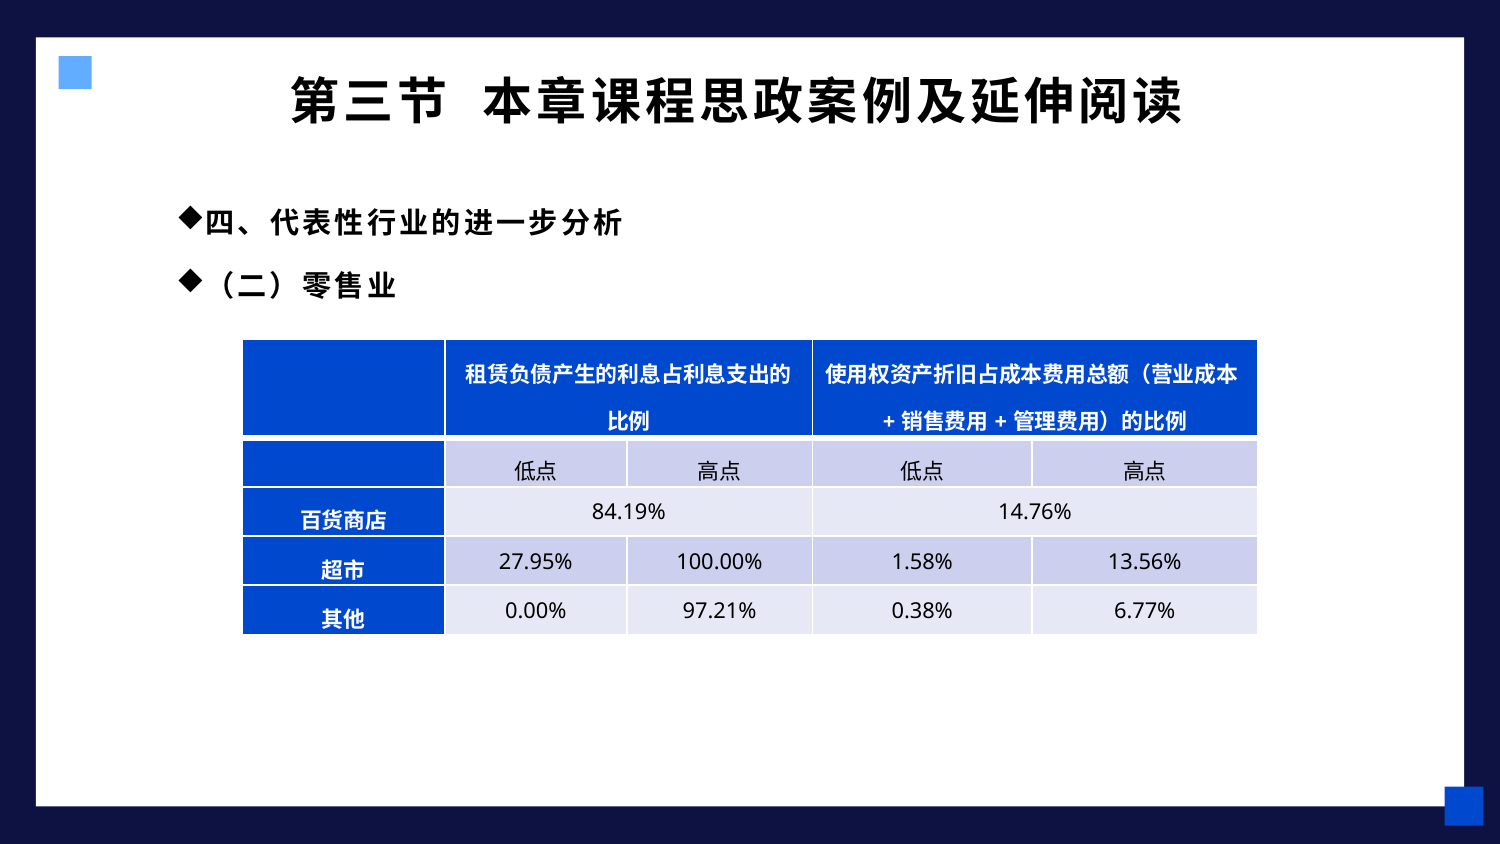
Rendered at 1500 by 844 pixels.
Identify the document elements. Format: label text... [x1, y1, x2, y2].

table_cell 6.77% [1033, 586, 1257, 634]
table_cell 84.19% [446, 488, 812, 535]
table_header [243, 340, 444, 435]
table_cell 低点 [446, 441, 626, 486]
table_cell 13.56% [1033, 537, 1257, 584]
table_cell 27.95% [446, 537, 626, 584]
table_header 租赁负债产生的利息占利息支出的比例 [446, 340, 812, 435]
table_cell 100.00% [628, 537, 812, 584]
table_cell 百货商店 [243, 488, 444, 535]
table_cell 0.00% [446, 586, 626, 634]
table_cell [243, 441, 444, 486]
table_cell 14.76% [813, 488, 1257, 535]
table_cell 0.38% [813, 586, 1031, 634]
title 第三节 本章课程思政案例及延伸阅读 [141, 48, 1327, 138]
table_cell 其他 [243, 586, 444, 634]
table_header 使用权资产折旧占成本费用总额（营业成本+销售费用+管理费用）的比例 [813, 340, 1257, 435]
table_cell 低点 [813, 441, 1031, 486]
table_cell 高点 [628, 441, 812, 486]
table_cell 97.21% [628, 586, 812, 634]
list 四、代表性行业的进一步分析 （二）零售业 [159, 197, 1388, 622]
table_cell 1.58% [813, 537, 1031, 584]
table_cell 高点 [1033, 441, 1257, 486]
table_cell 超市 [243, 537, 444, 584]
